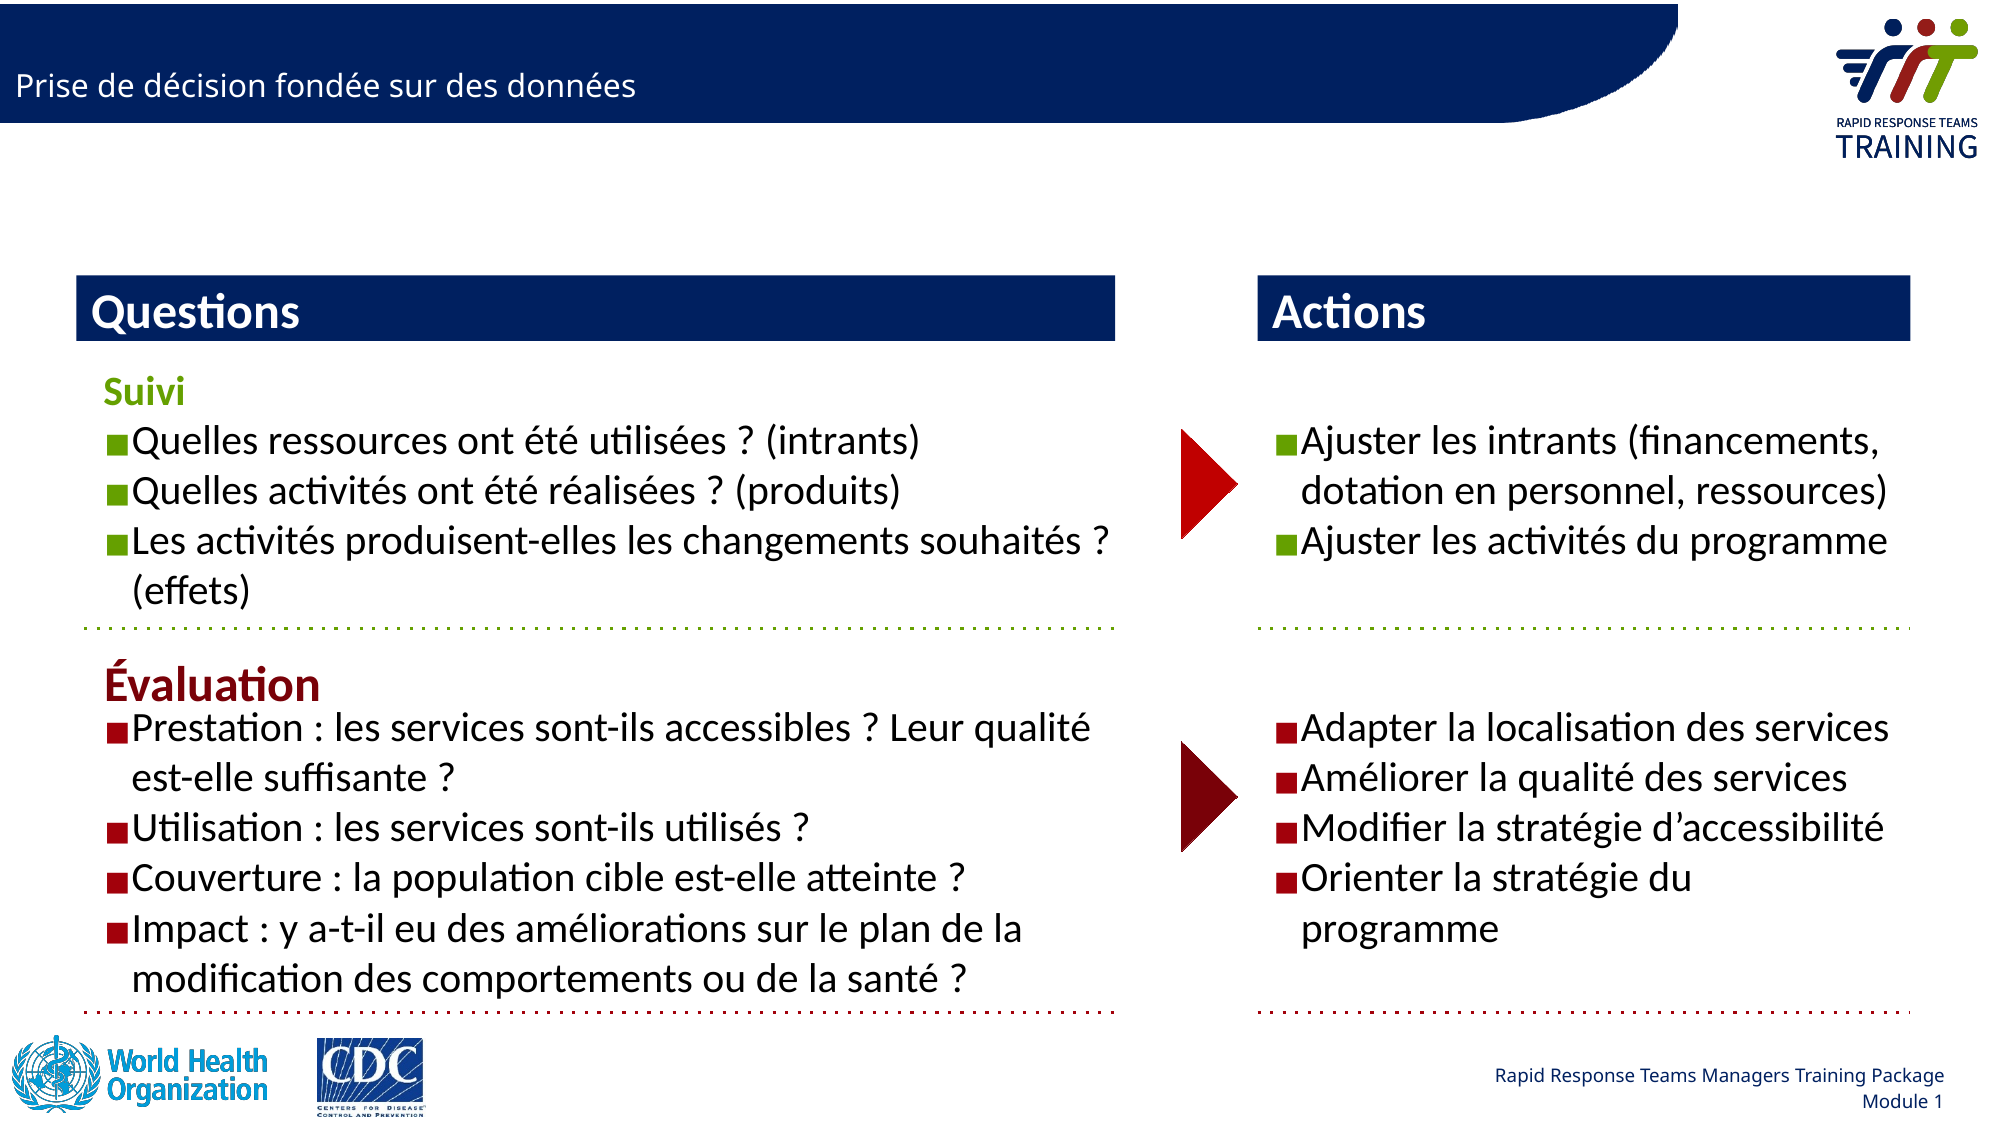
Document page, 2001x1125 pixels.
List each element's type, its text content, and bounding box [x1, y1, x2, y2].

text_box Ajuster les intrants (financements, dotation en personnel, ressources) Ajuster les activités du programme [1257, 405, 1911, 522]
text_box Actions [1257, 275, 1911, 341]
picture [113, 1081, 120, 1096]
picture [71, 1053, 90, 1091]
text_box [133, 1014, 891, 1120]
picture [46, 1056, 54, 1062]
picture [22, 1062, 26, 1077]
text_box Questions [76, 275, 1116, 341]
text_box Suivi [88, 356, 851, 405]
picture [24, 1054, 36, 1087]
text_box Évaluation [89, 643, 853, 692]
picture [34, 1054, 43, 1078]
picture [0, 4, 1678, 123]
picture [30, 1083, 37, 1091]
text_box [1181, 429, 1238, 539]
text_box Quelles ressources ont été utilisées ? (intrants) Quelles activités ont été réalisées ? (produits) Les activités produisent-elles les changements souhaités ? (effets) [88, 405, 1128, 563]
picture [12, 1035, 54, 1068]
picture [40, 1062, 47, 1070]
picture [1835, 19, 1978, 167]
picture [12, 1083, 48, 1113]
text_box [133, 1003, 891, 1012]
title Prise de décision fondée sur des données [0, 4, 1104, 112]
text_box Adapter la localisation des services Améliorer la qualité des services Modifier la stratégie d’accessibilité Orienter la stratégie du programme [1257, 692, 1911, 901]
text_box [1181, 741, 1238, 852]
picture [36, 1088, 78, 1105]
picture [59, 1035, 133, 1113]
text_box Prestation : les services sont-ils accessibles ? Leur qualité est-elle suffisante ? Utilisation : les services sont-ils utilisés ? Couverture : la population cible est-elle atteinte ? Impact : y a-t-il eu des améliorations sur le plan de la modification des comportements ou de la santé ? [88, 692, 1128, 901]
picture [50, 1108, 62, 1113]
